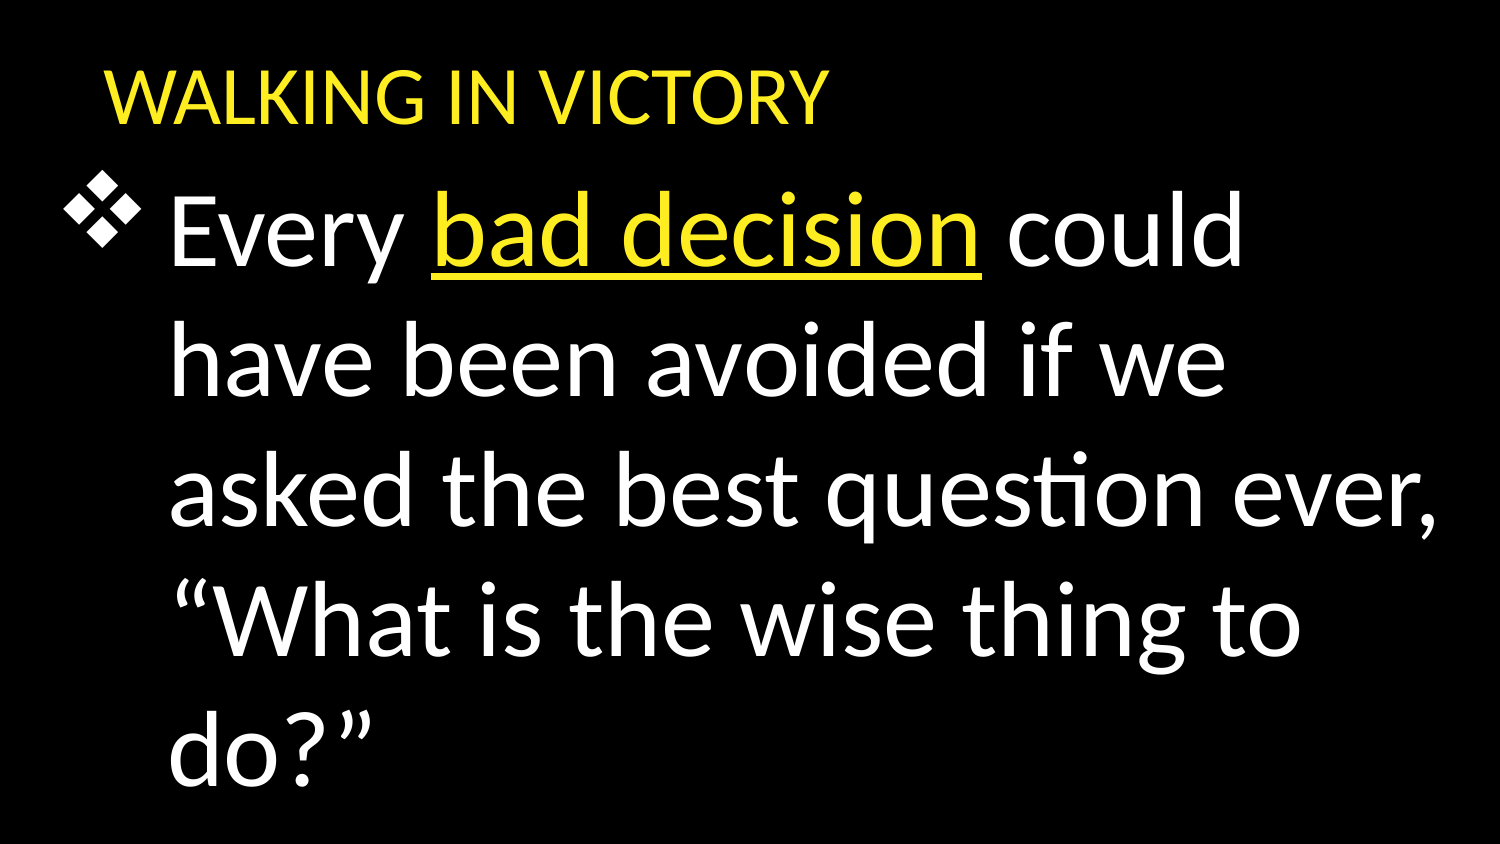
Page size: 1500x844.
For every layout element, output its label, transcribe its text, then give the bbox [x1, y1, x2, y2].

text_box WALKING IN VICTORY [88, 34, 1011, 149]
text_box Every bad decision could have been avoided if we asked the best question ever, “What is the wise thing to do?” [39, 150, 1477, 816]
